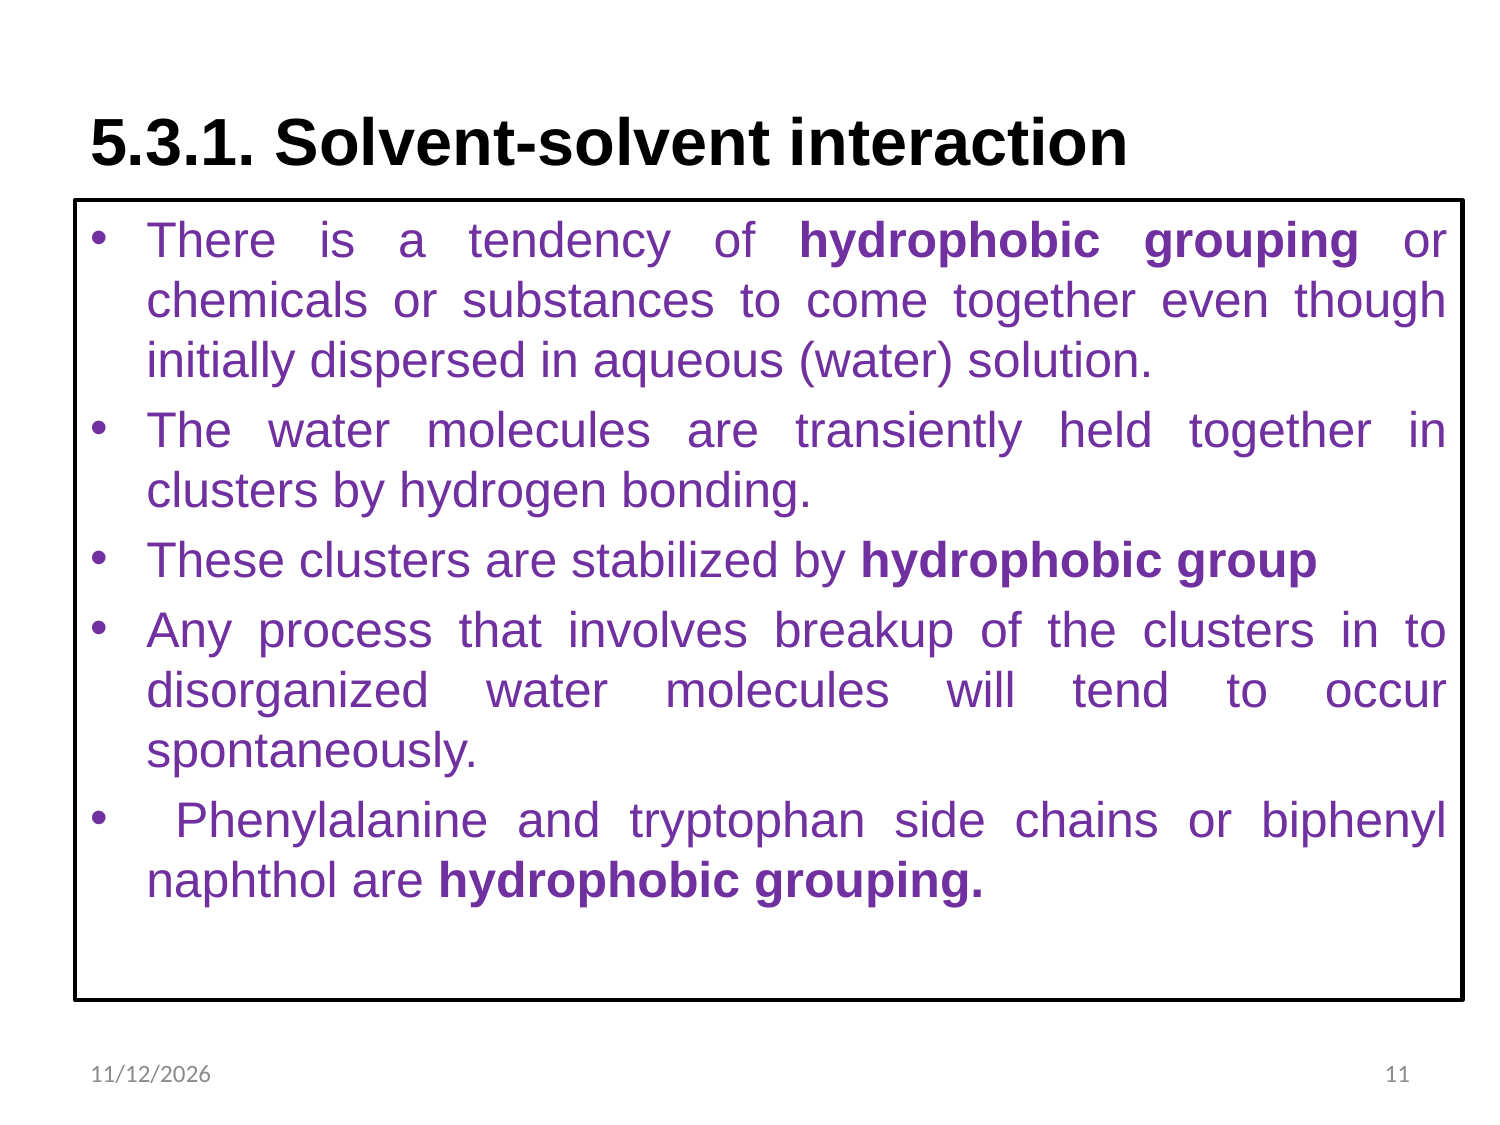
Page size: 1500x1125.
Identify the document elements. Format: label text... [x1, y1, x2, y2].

list There is a tendency of hydrophobic grouping or chemicals or substances to come together even though initially dispersed in aqueous (water) solution. The water molecules are transiently held together in clusters by hydrogen bonding. These clusters are stabilized by hydrophobic group Any process that involves breakup of the clusters in to disorganized water molecules will tend to occur spontaneously. Phenylalanine and tryptophan side chains or biphenyl naphthol are hydrophobic grouping. [73, 198, 1465, 1002]
slide_number 11 [1074, 1042, 1425, 1103]
title 5.3.1. Solvent-solvent interaction [75, 45, 1425, 198]
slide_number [75, 1042, 425, 1103]
